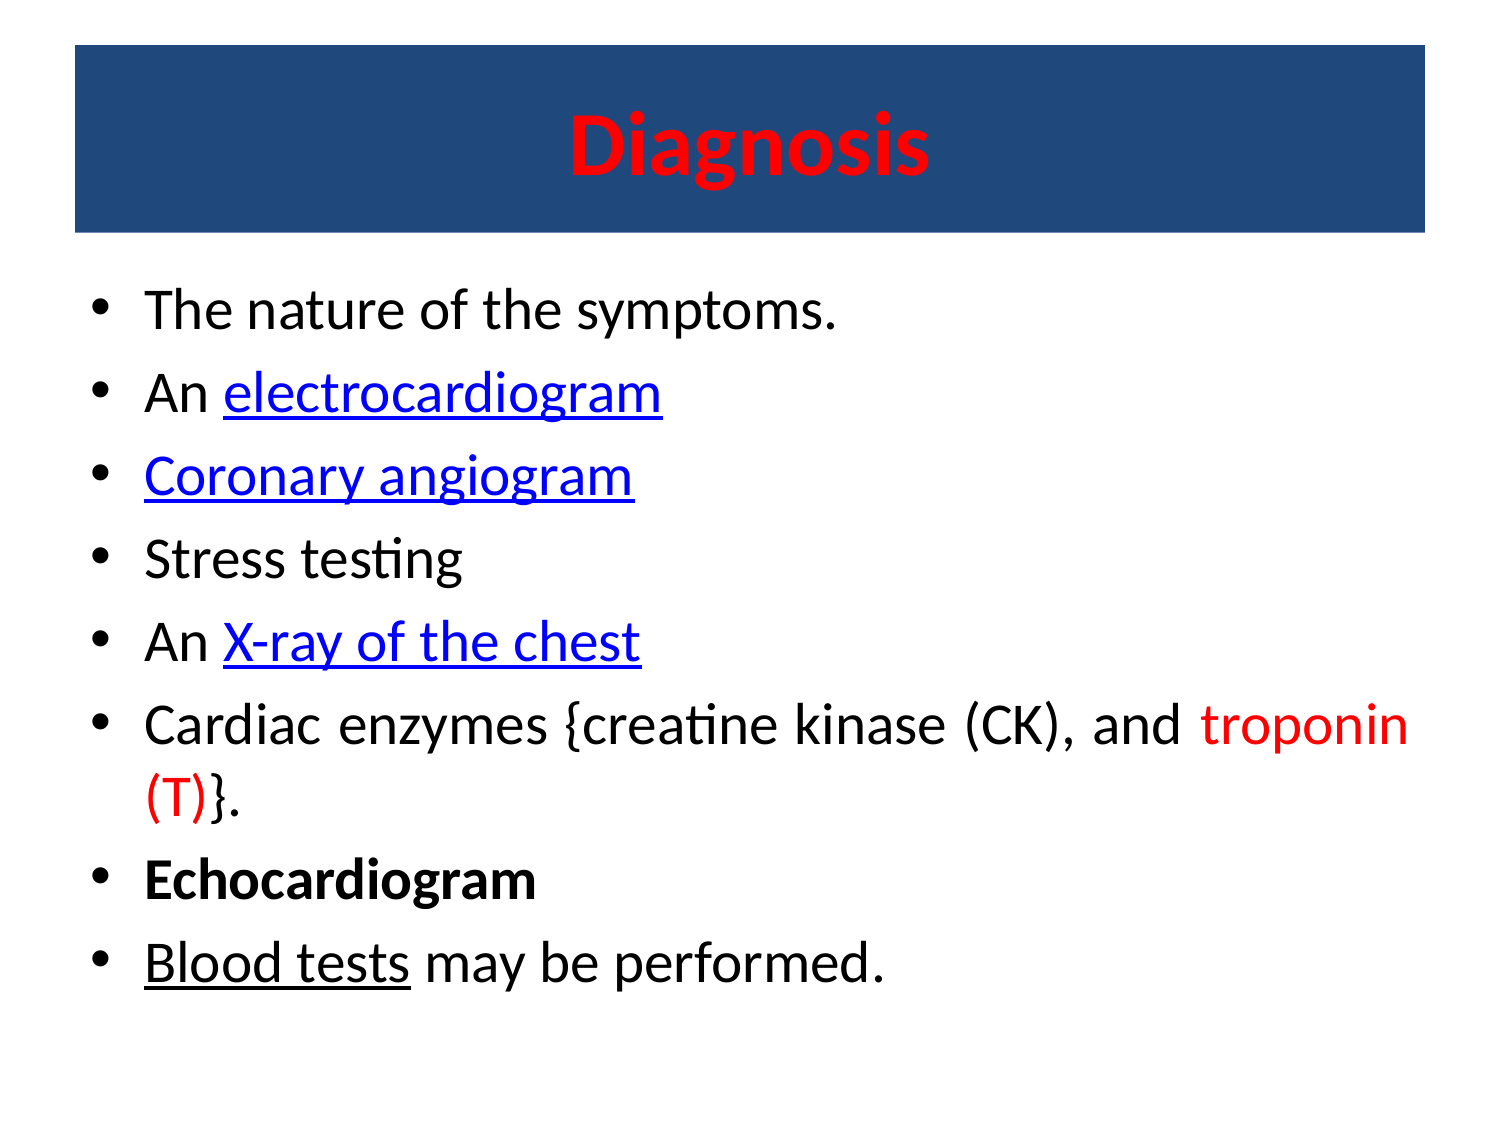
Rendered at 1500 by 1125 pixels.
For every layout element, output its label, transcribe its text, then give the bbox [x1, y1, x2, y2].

list The nature of the symptoms. An electrocardiogram Coronary angiogram Stress testing An X-ray of the chest Cardiac enzymes {creatine kinase (CK), and troponin (T)}. Echocardiogram Blood tests may be performed. [75, 262, 1425, 1005]
title Diagnosis [75, 45, 1425, 233]
